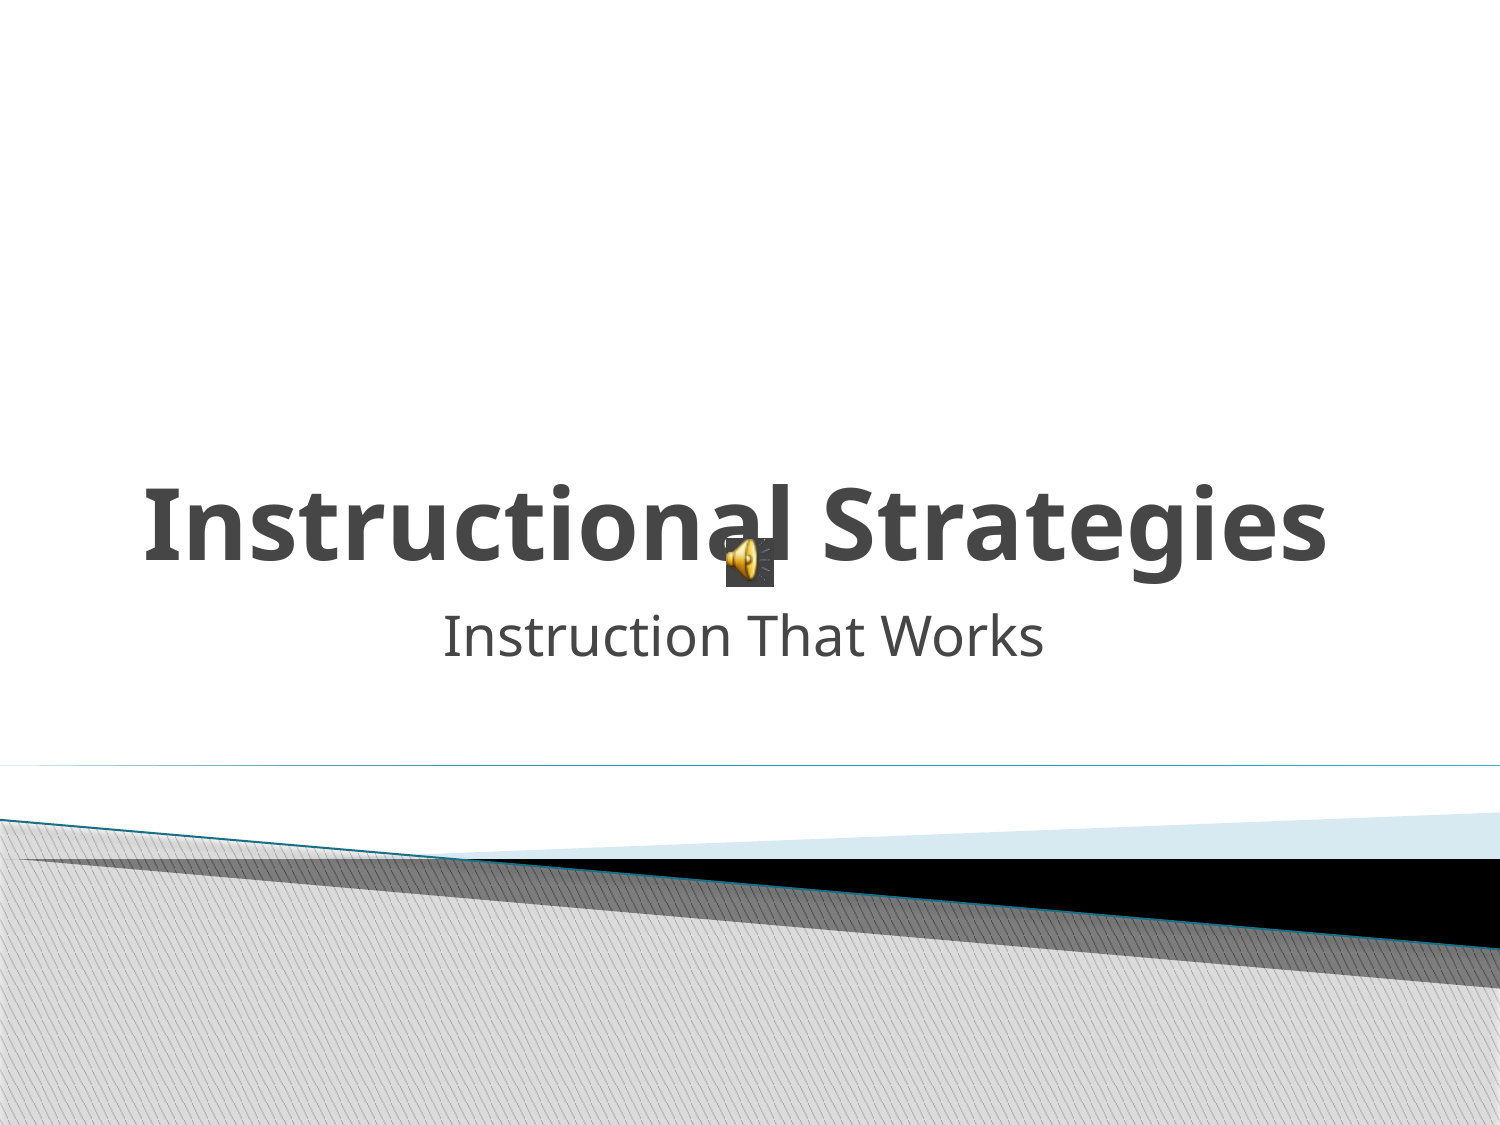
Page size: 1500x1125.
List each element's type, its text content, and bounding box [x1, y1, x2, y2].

picture [5, 859, 1500, 989]
title Instructional Strategies [112, 287, 1388, 588]
picture [724, 537, 776, 588]
subtitle Instruction That Works [112, 592, 1388, 790]
